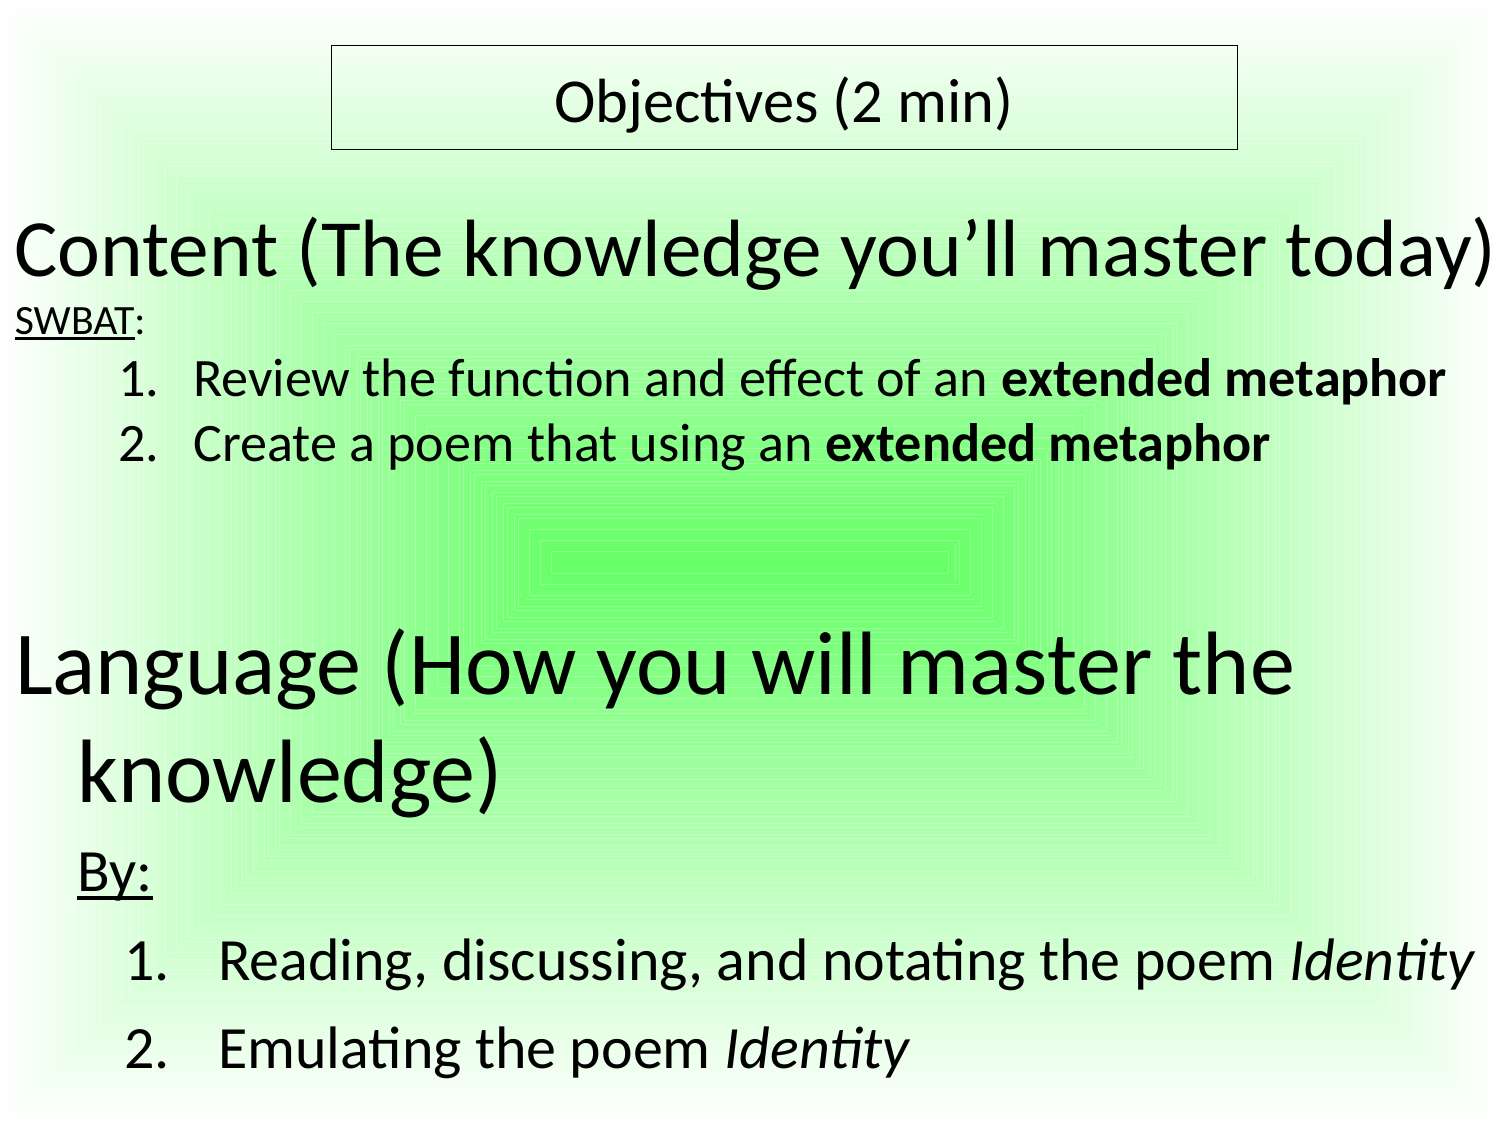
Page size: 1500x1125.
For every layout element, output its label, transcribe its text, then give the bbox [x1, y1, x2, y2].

title Objectives (2 min) [331, 45, 1238, 150]
list Language (How you will master the knowledge) By: Reading, discussing, and notating the poem Identity Emulating the poem Identity [0, 605, 1500, 1125]
text_box Content (The knowledge you’ll master today) SWBAT: Review the function and effect of an extended metaphor Create a poem that using an extended metaphor [0, 187, 1500, 605]
